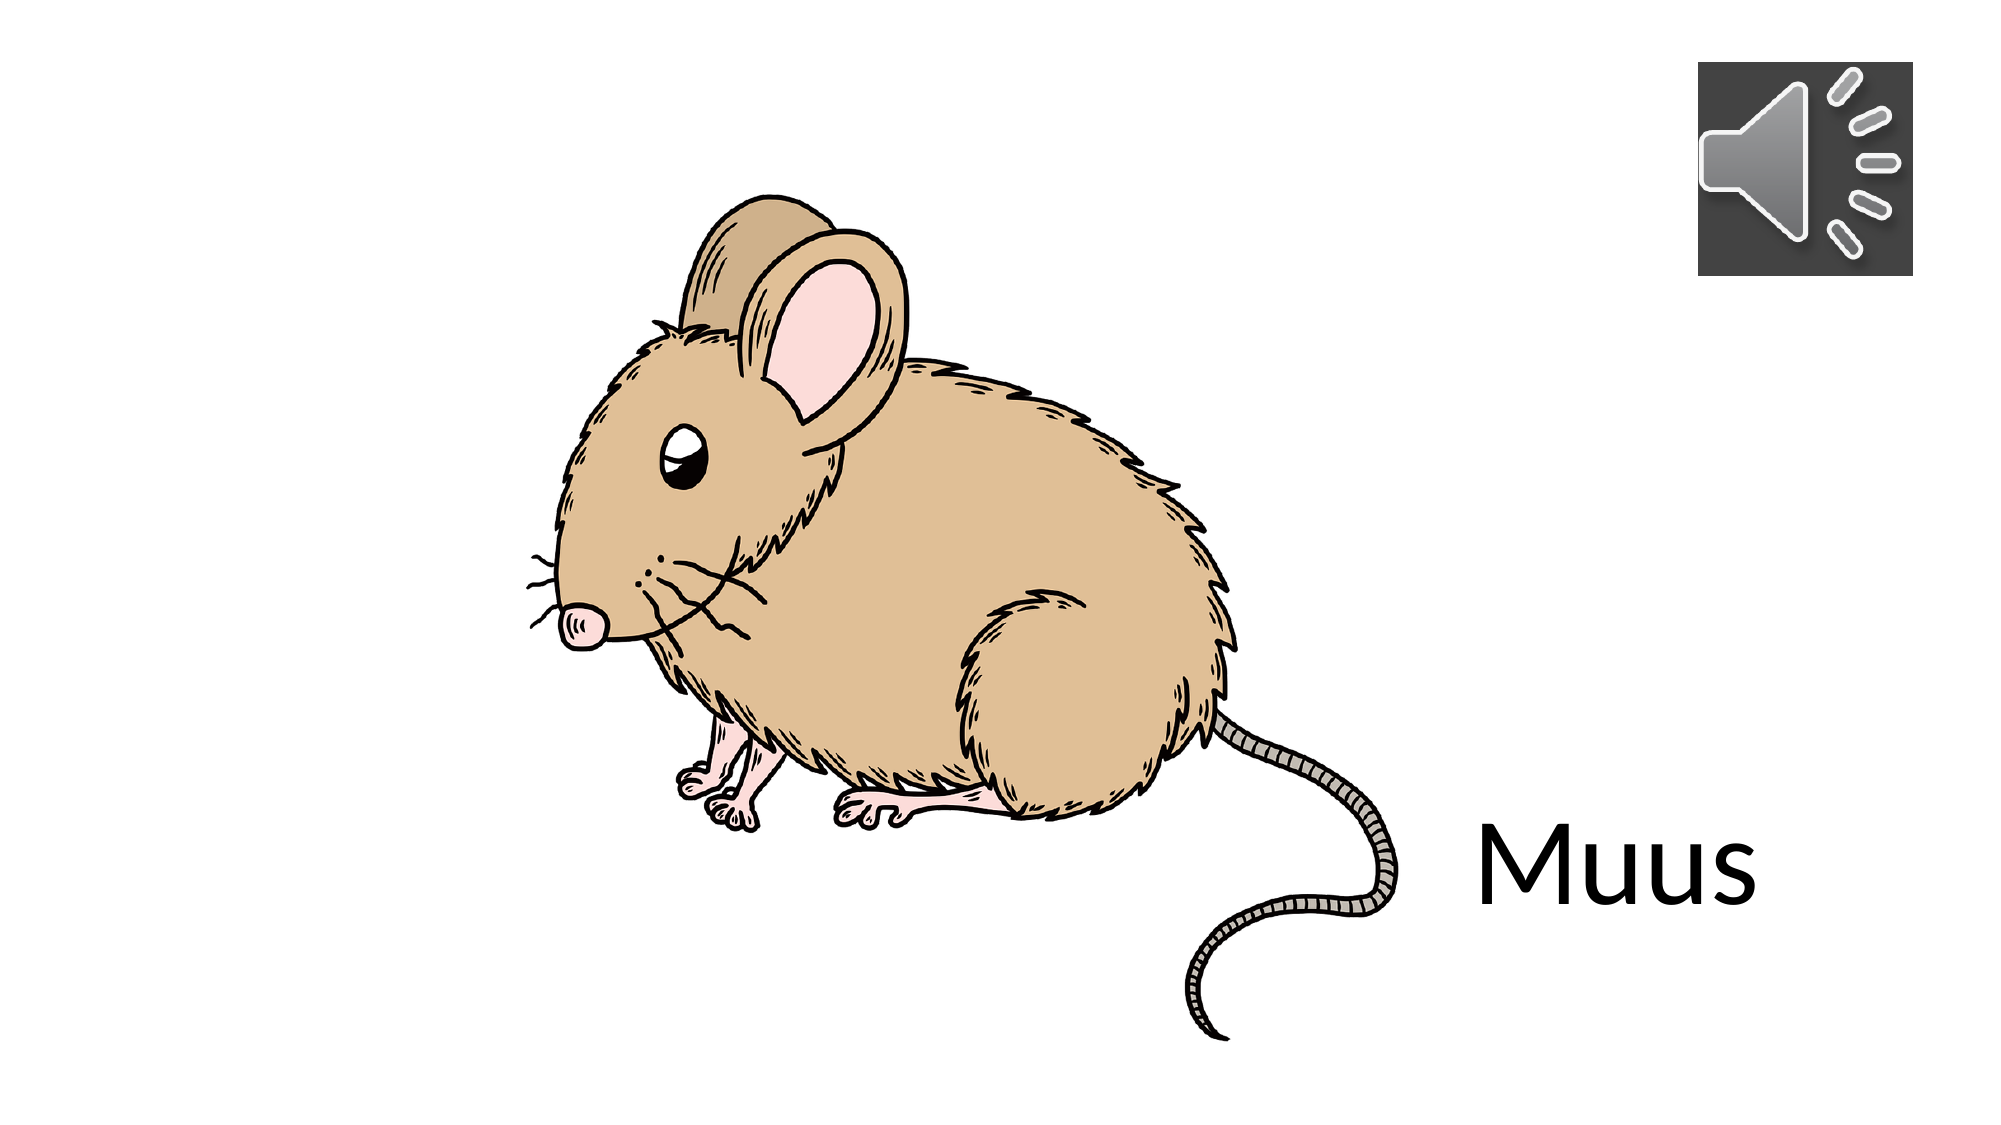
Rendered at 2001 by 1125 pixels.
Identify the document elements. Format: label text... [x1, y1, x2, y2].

subtitle Muus [1457, 789, 2000, 964]
picture [495, 22, 1457, 1077]
picture [1697, 60, 1914, 278]
